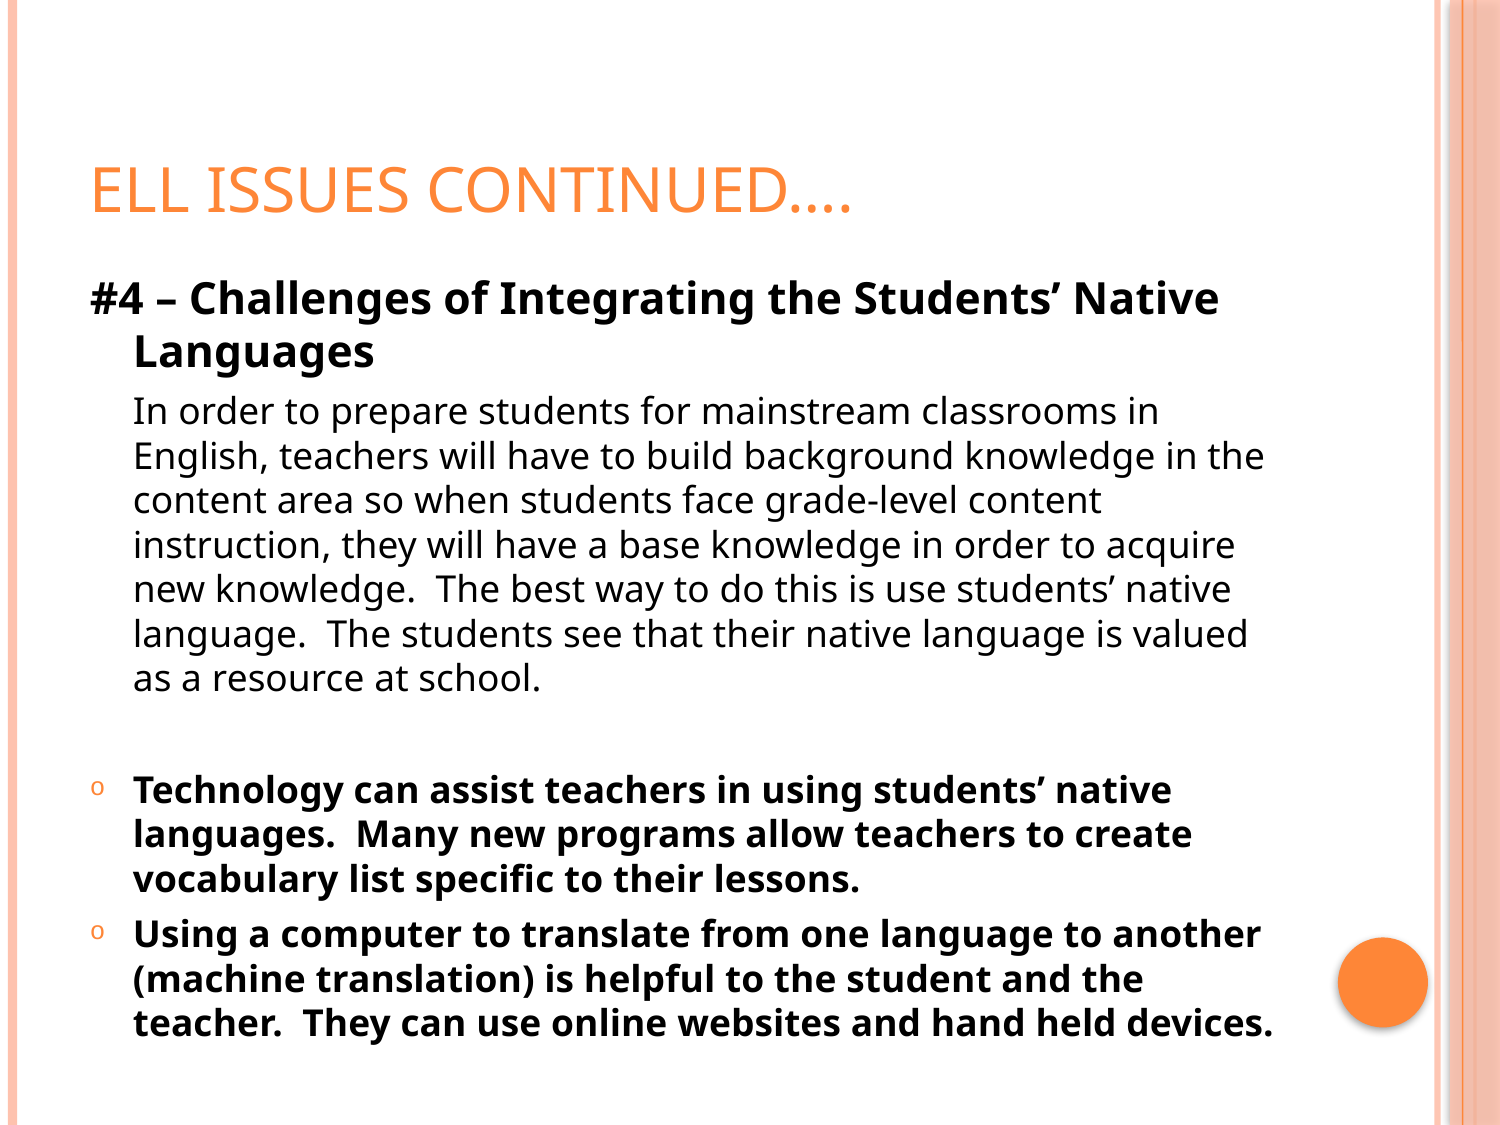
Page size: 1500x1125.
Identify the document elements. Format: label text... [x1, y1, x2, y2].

list #4 – Challenges of Integrating the Students’ Native Languages In order to prepare students for mainstream classrooms in English, teachers will have to build background knowledge in the content area so when students face grade-level content instruction, they will have a base knowledge in order to acquire new knowledge. The best way to do this is use students’ native language. The students see that their native language is valued as a resource at school. Technology can assist teachers in using students’ native languages. Many new programs allow teachers to create vocabulary list specific to their lessons. Using a computer to translate from one language to another (machine translation) is helpful to the student and the teacher. They can use online websites and hand held devices. [75, 262, 1300, 1062]
title ELL Issues continued…. [75, 45, 1300, 233]
